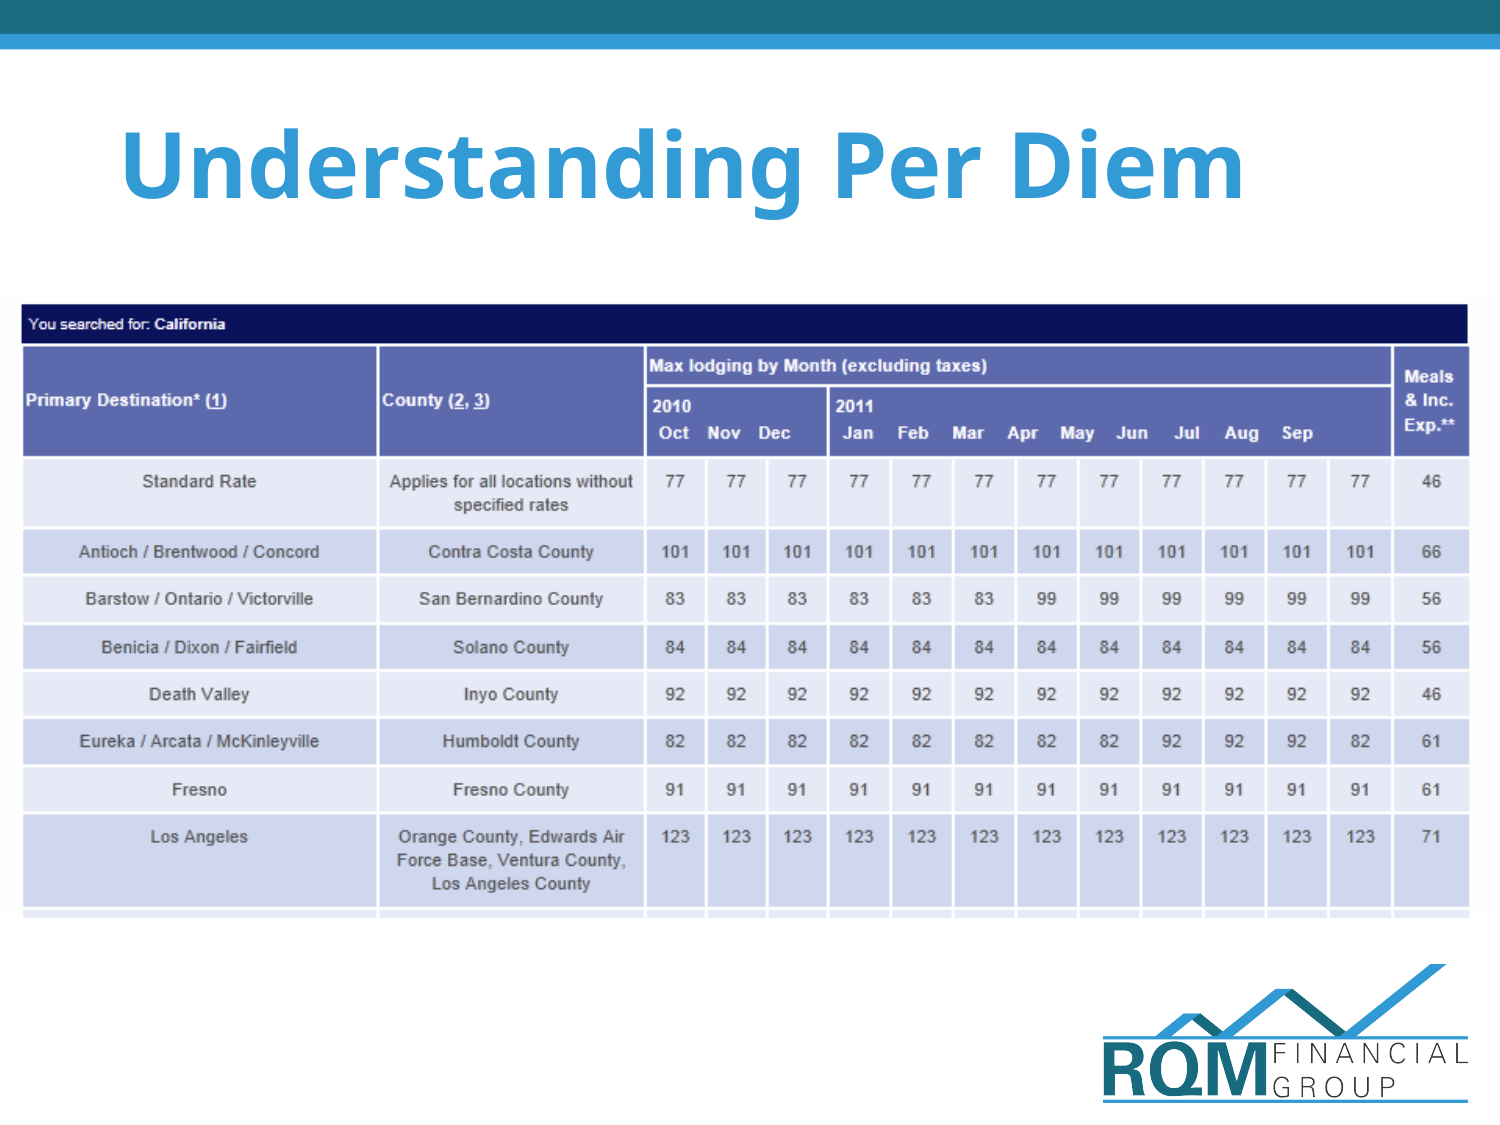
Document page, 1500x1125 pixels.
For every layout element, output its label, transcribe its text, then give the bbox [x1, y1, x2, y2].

title Understanding Per Diem [103, 59, 1397, 278]
picture [1103, 964, 1468, 1103]
picture [0, 292, 1496, 918]
